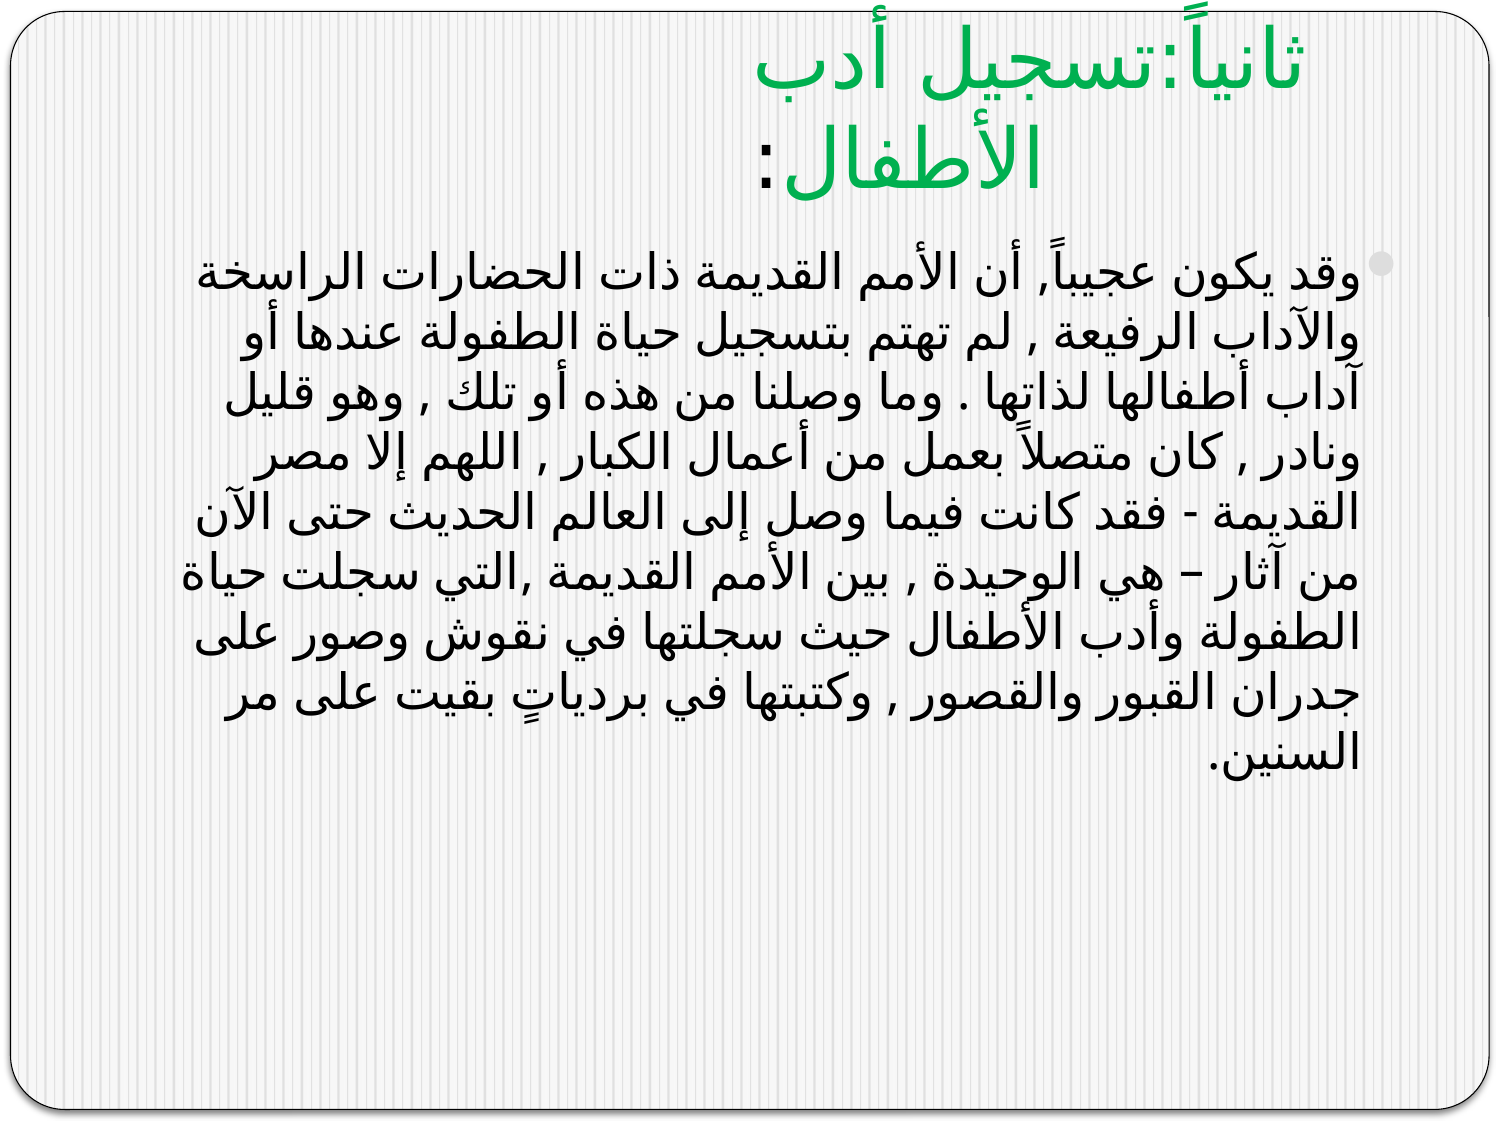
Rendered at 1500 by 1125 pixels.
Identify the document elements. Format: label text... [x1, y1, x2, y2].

title ثانياً:تسجيل أدب الأطفال: [738, 90, 1433, 221]
list وقد يكون عجيباً, أن الأمم القديمة ذات الحضارات الراسخة والآداب الرفيعة , لم تهتم بتسجيل حياة الطفولة عندها أو آداب أطفالها لذاتها . وما وصلنا من هذه أو تلك , وهو قليل ونادر , كان متصلاً بعمل من أعمال الكبار , اللهم إلا مصر القديمة - فقد كانت فيما وصل إلى العالم الحديث حتى الآن من آثار – هي الوحيدة , بين الأمم القديمة ,التي سجلت حياة الطفولة وأدب الأطفال حيث سجلتها في نقوش وصور على جدران القبور والقصور , وكتبتها في بردياتٍ بقيت على مر السنين. [147, 231, 1423, 982]
